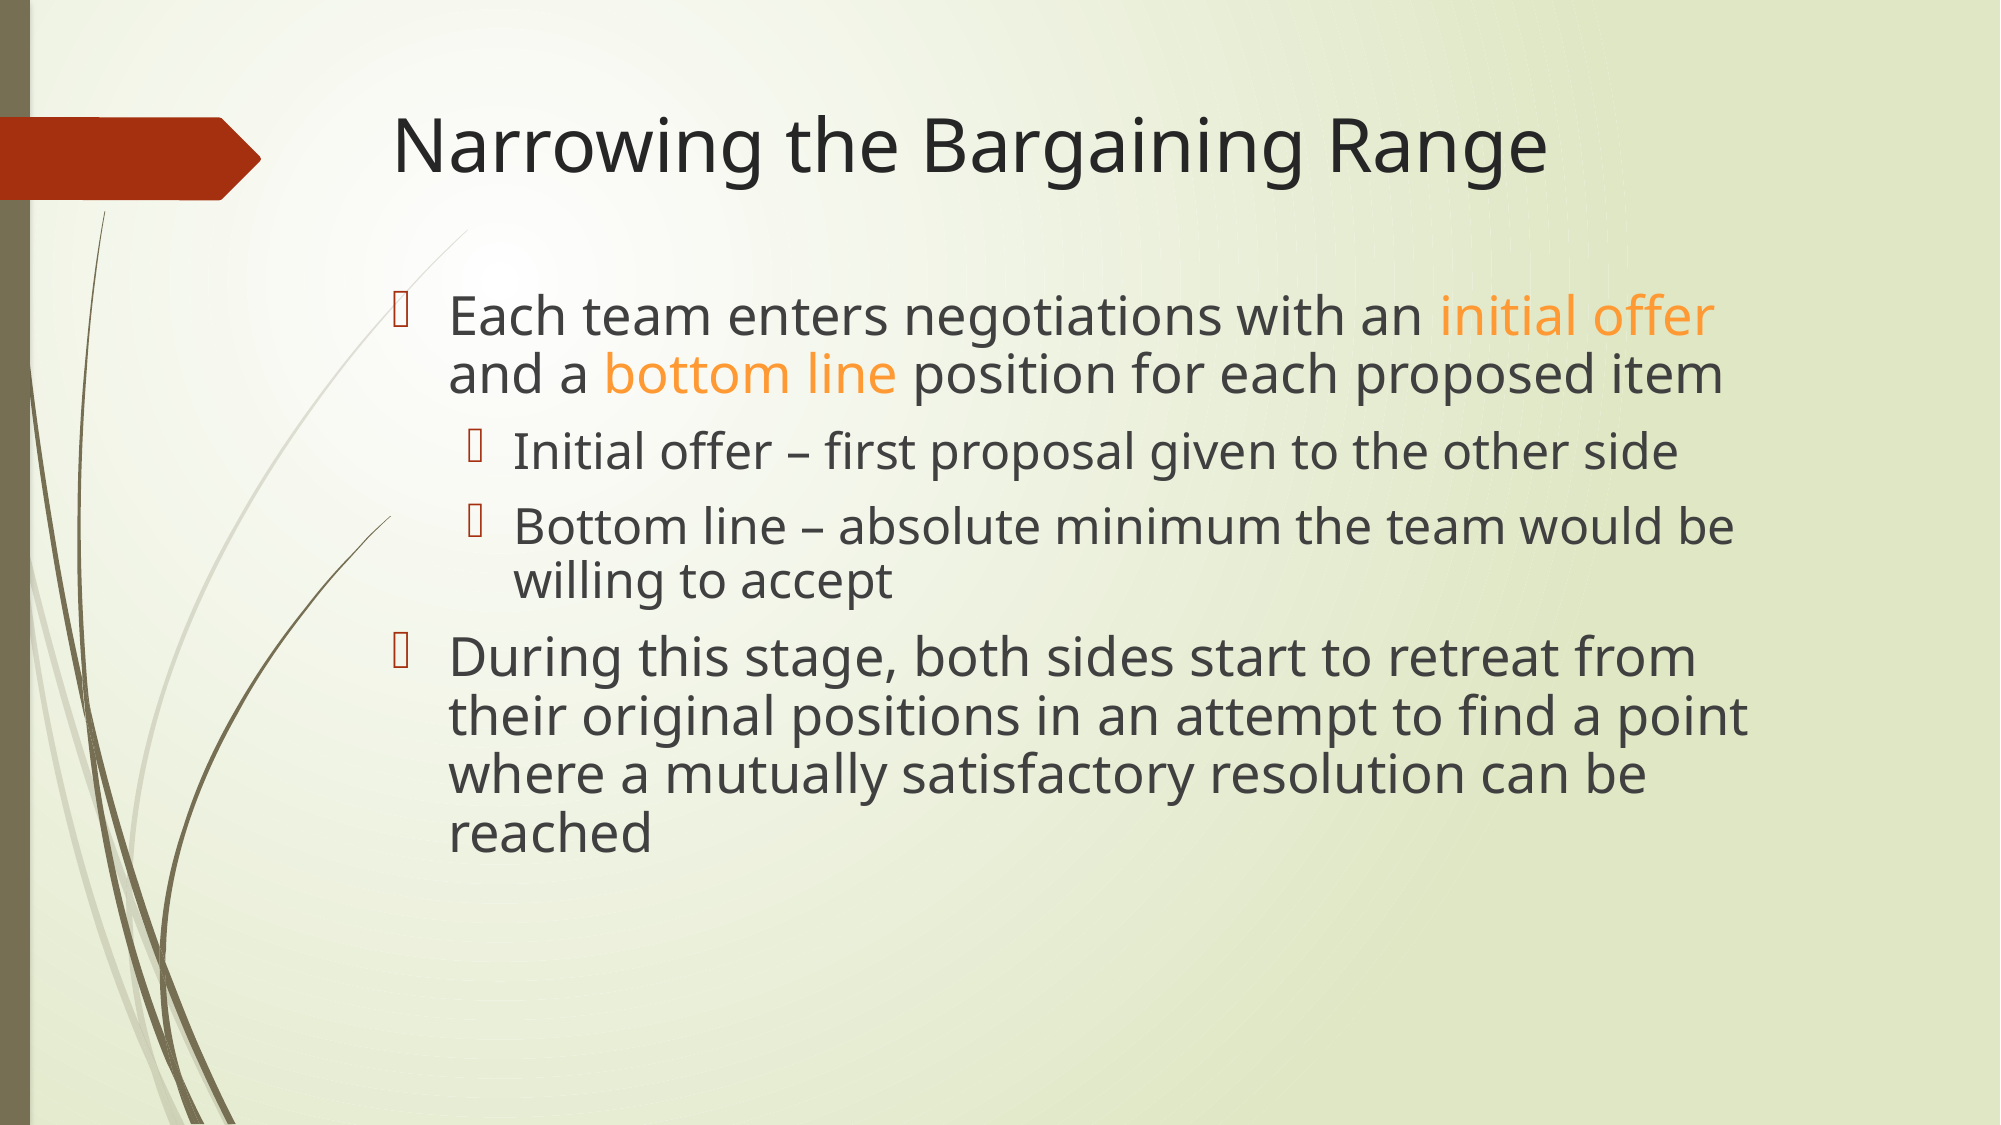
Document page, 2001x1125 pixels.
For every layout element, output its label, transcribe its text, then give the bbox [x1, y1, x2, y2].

title Narrowing the Bargaining Range [376, 89, 1839, 281]
list Each team enters negotiations with an initial offer and a bottom line position for each proposed item Initial offer – first proposal given to the other side Bottom line – absolute minimum the team would be willing to accept During this stage, both sides start to retreat from their original positions in an attempt to find a point where a mutually satisfactory resolution can be reached [376, 281, 1840, 901]
